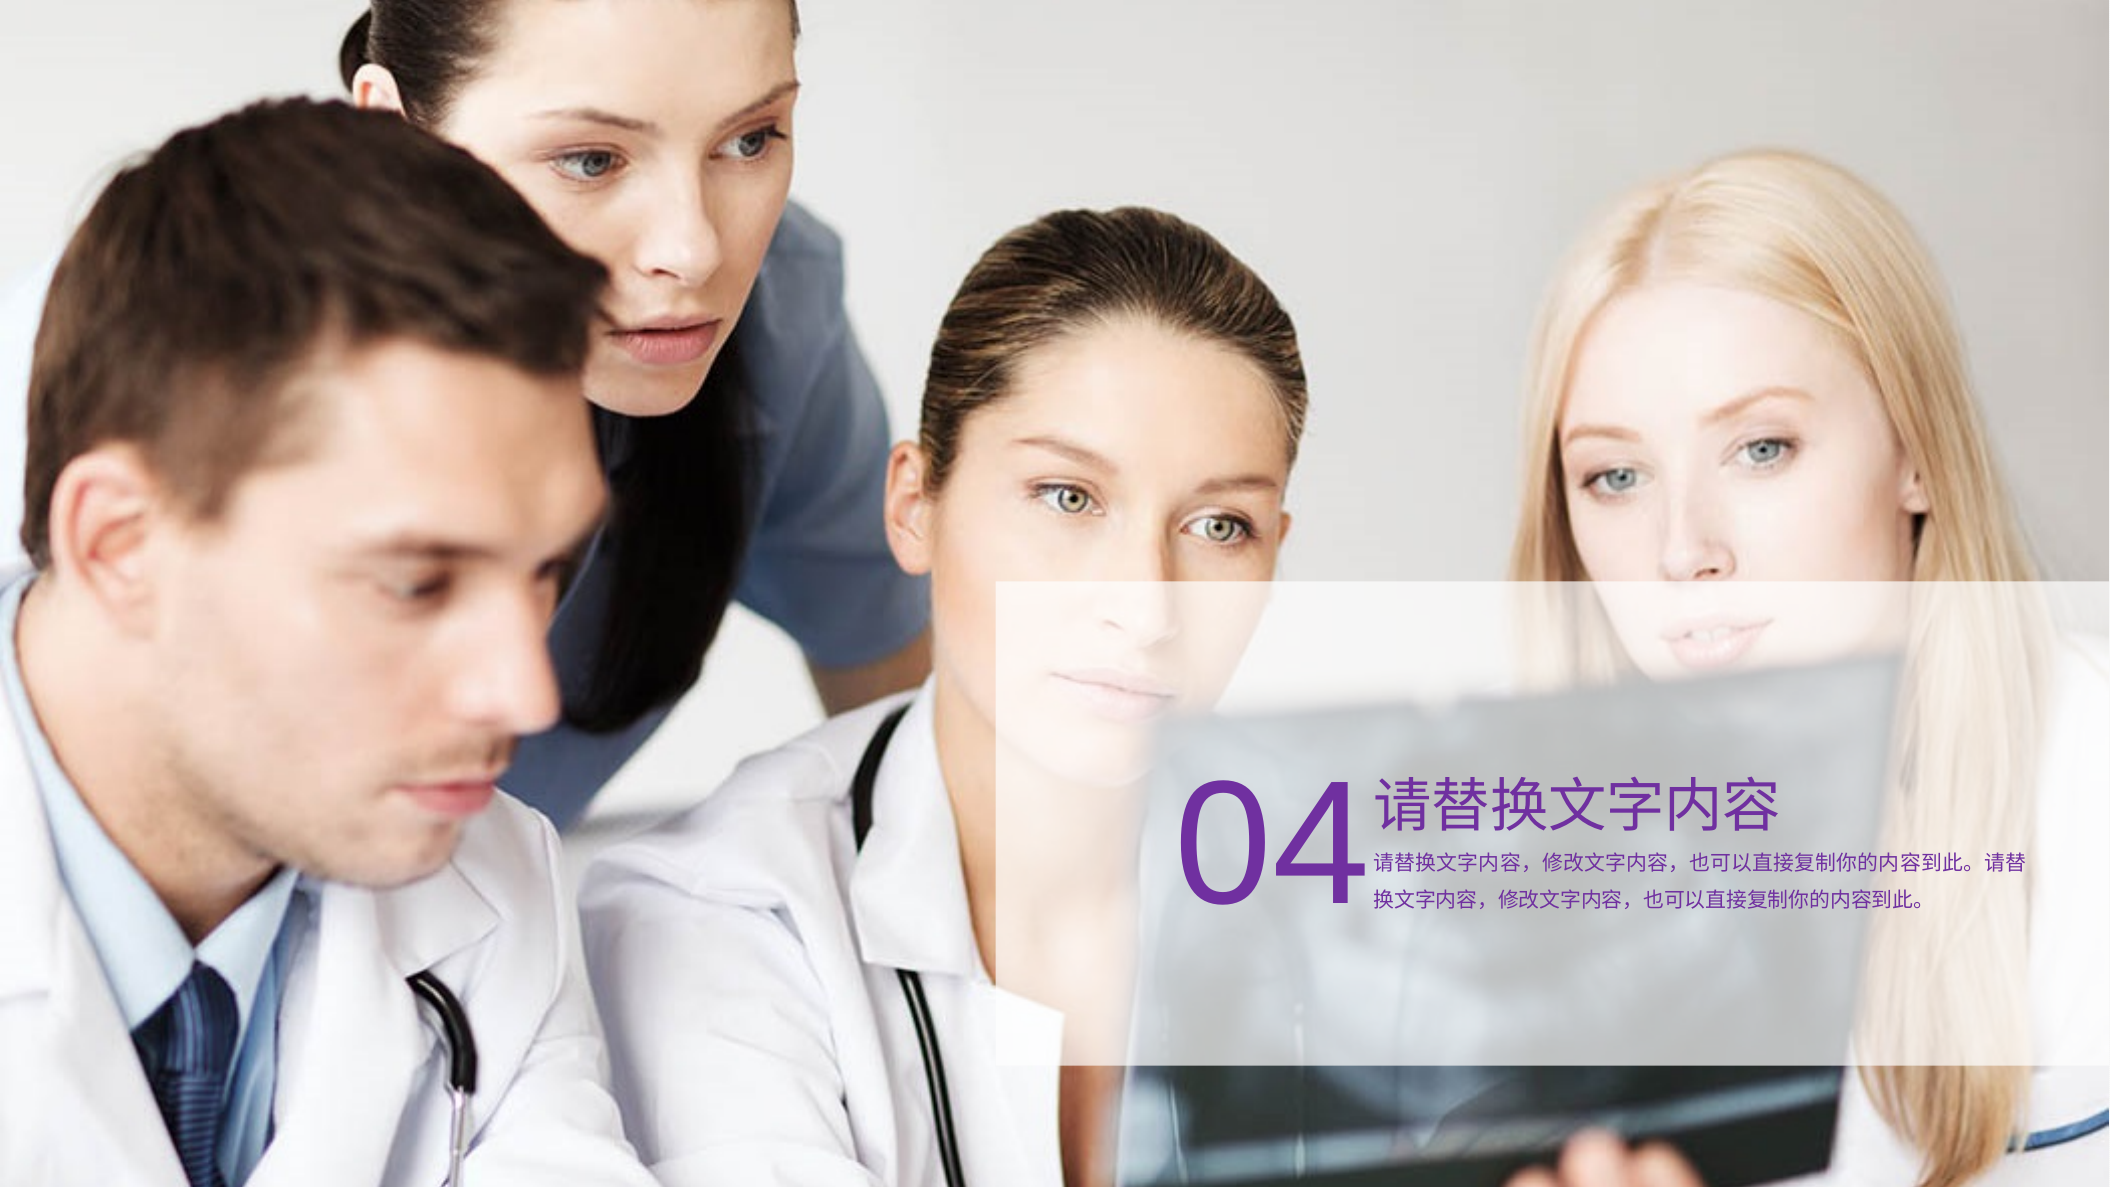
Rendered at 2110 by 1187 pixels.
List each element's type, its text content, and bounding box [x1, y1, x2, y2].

text_box 请替换文字内容 [1373, 746, 1842, 837]
text_box 请替换文字内容，修改文字内容，也可以直接复制你的内容到此。请替换文字内容，修改文字内容，也可以直接复制你的内容到此。 [1373, 837, 2027, 913]
text_box [0, 0, 2110, 1187]
text_box 04 [1128, 720, 1417, 946]
text_box [995, 580, 2110, 1067]
